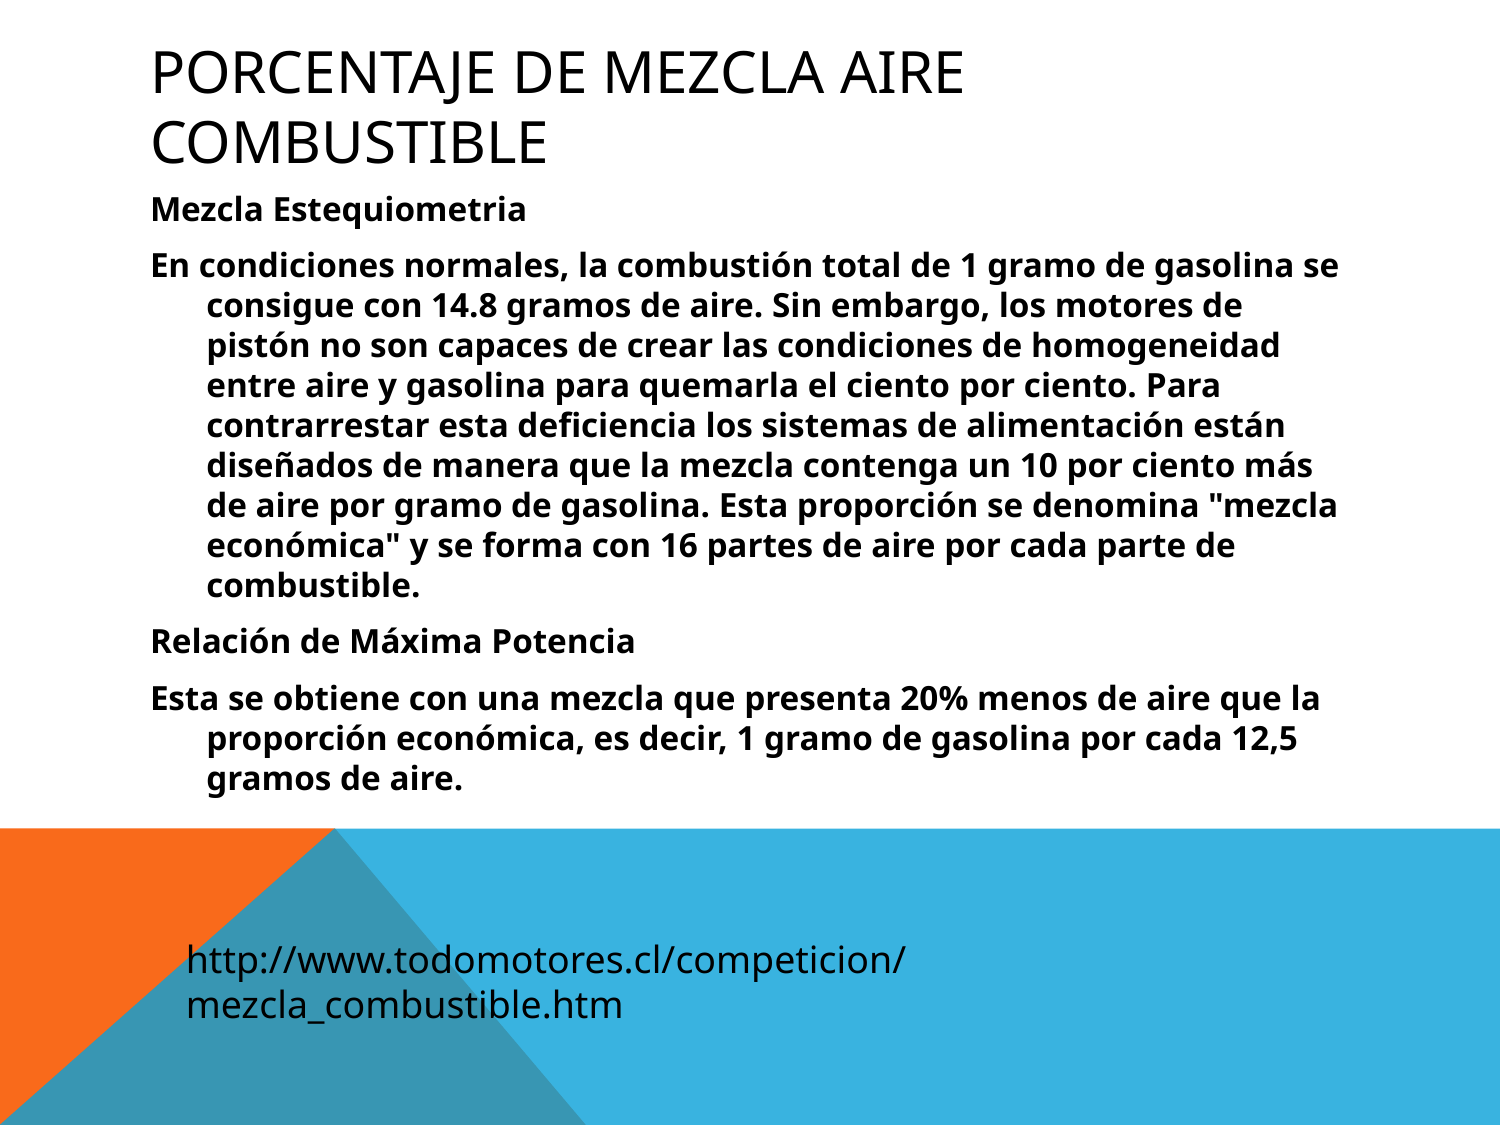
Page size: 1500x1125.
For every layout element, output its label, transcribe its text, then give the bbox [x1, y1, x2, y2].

title Porcentaje de mezcla aire combustible [135, 60, 1369, 150]
list Mezcla Estequiometria En condiciones normales, la combustión total de 1 gramo de gasolina se consigue con 14.8 gramos de aire. Sin embargo, los motores de pistón no son capaces de crear las condiciones de homogeneidad entre aire y gasolina para quemarla el ciento por ciento. Para contrarrestar esta deficiencia los sistemas de alimentación están diseñados de manera que la mezcla contenga un 10 por ciento más de aire por gramo de gasolina. Esta proporción se denomina "mezcla económica" y se forma con 16 partes de aire por cada parte de combustible. Relación de Máxima Potencia Esta se obtiene con una mezcla que presenta 20% menos de aire que la proporción económica, es decir, 1 gramo de gasolina por cada 12,5 gramos de aire. [135, 180, 1369, 941]
text_box http://www.todomotores.cl/competicion/mezcla_combustible.htm [171, 928, 1294, 1034]
